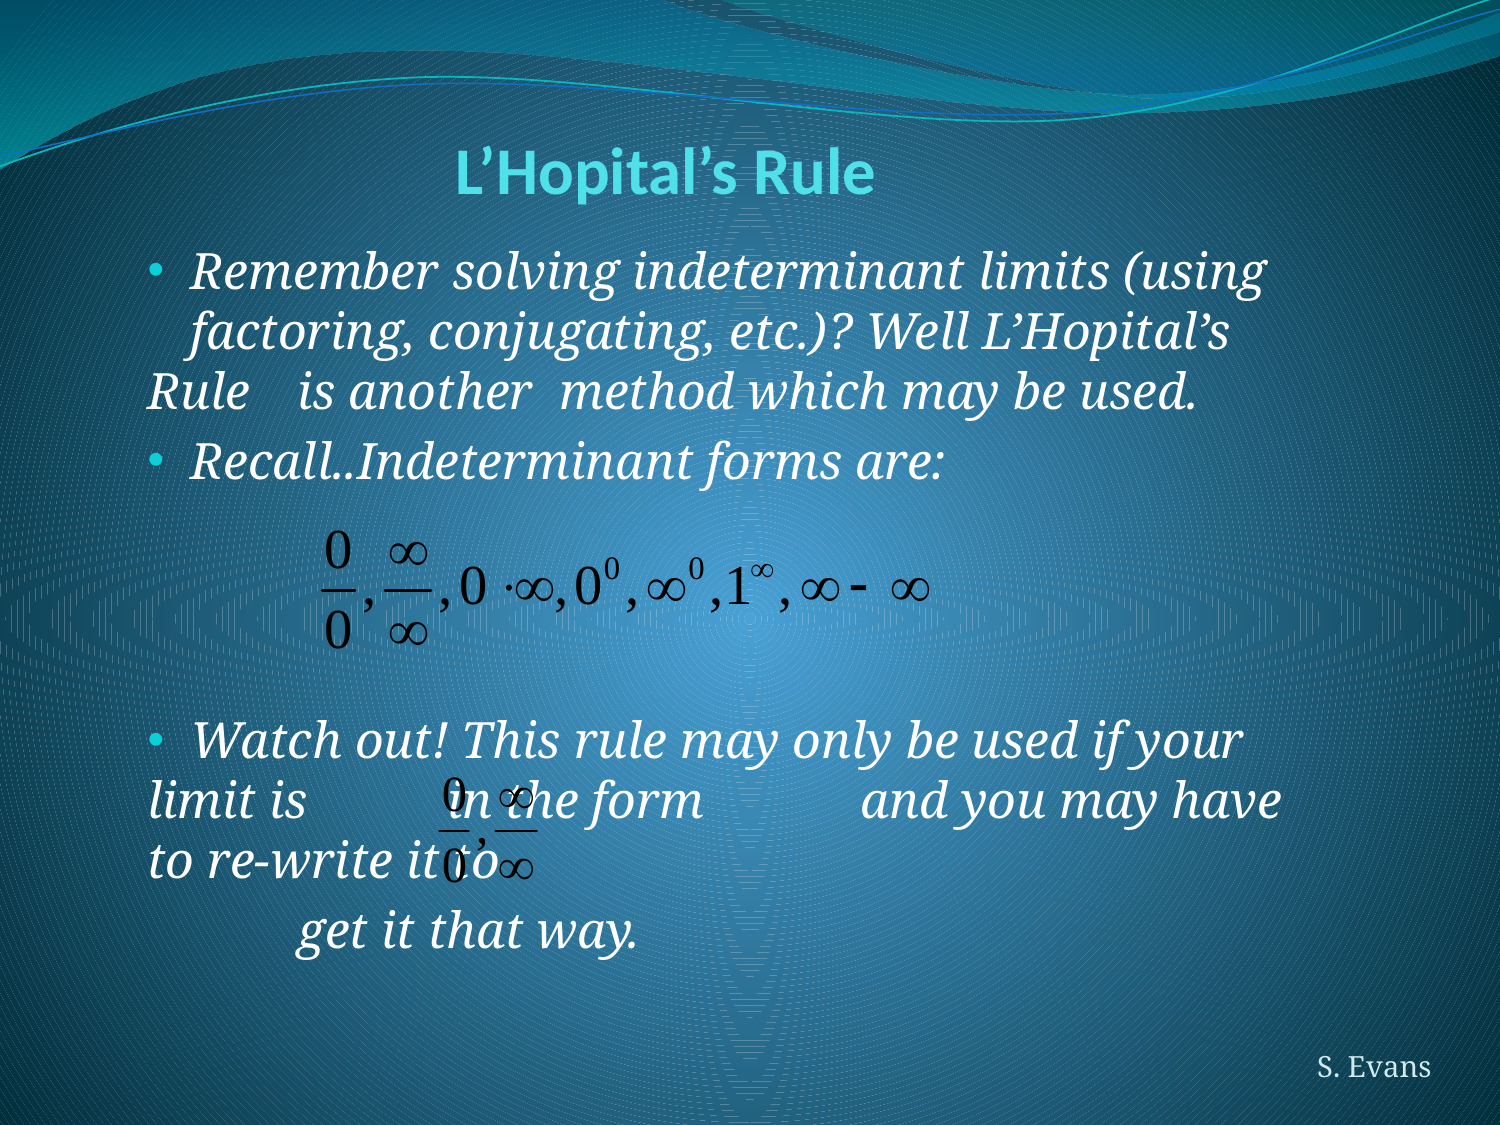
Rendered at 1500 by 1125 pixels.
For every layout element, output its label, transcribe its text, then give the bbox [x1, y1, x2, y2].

footer S. Evans [1316, 1023, 1465, 1084]
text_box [312, 514, 940, 662]
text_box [430, 763, 550, 895]
title L’Hopital’s Rule [419, 101, 880, 209]
subtitle Remember solving indeterminant limits (using factoring, conjugating, etc.)? Well L’Hopital’s Rule is another method which may be used. Recall..Indeterminant forms are: Watch out! This rule may only be used if your limit is in the form and you may have to re-write it to get it that way. [147, 231, 1353, 1035]
